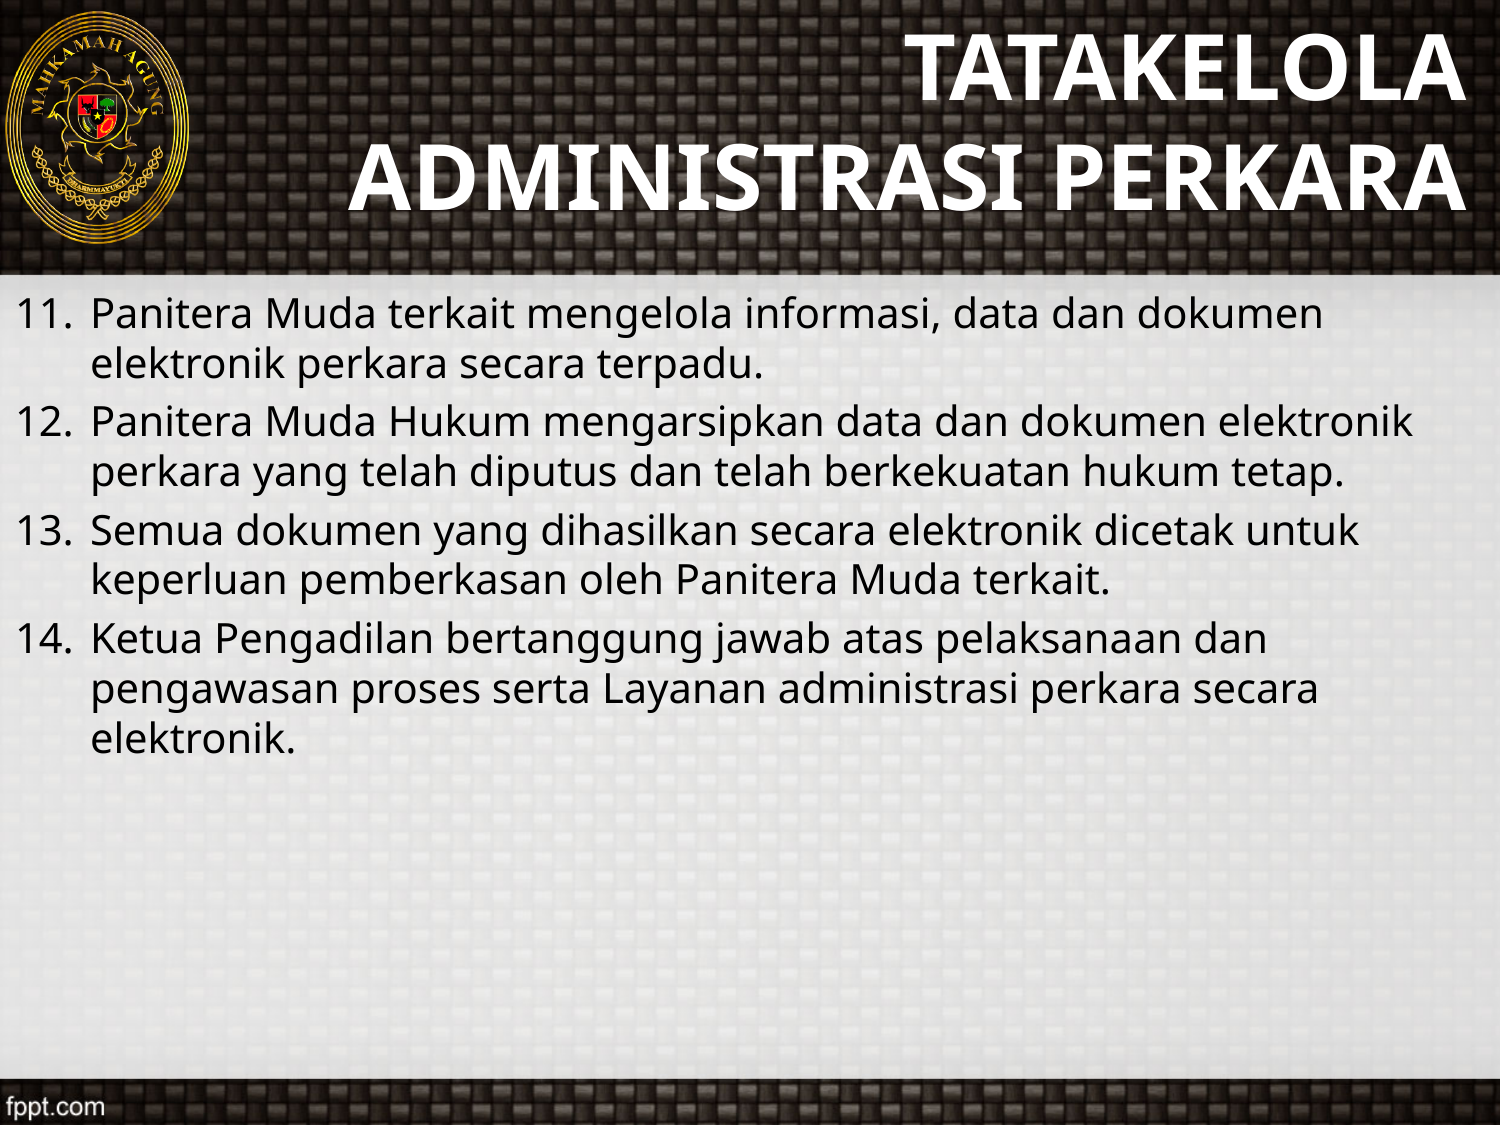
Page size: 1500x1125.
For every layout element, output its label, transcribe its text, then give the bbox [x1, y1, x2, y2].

picture [0, 1071, 1500, 1125]
title TATAKELOLA ADMINISTRASI PERKARA [193, 54, 1483, 184]
list Panitera Muda terkait mengelola informasi, data dan dokumen elektronik perkara secara terpadu. Panitera Muda Hukum mengarsipkan data dan dokumen elektronik perkara yang telah diputus dan telah berkekuatan hukum tetap. Semua dokumen yang dihasilkan secara elektronik dicetak untuk keperluan pemberkasan oleh Panitera Muda terkait. Ketua Pengadilan bertanggung jawab atas pelaksanaan dan pengawasan proses serta Layanan administrasi perkara secara elektronik. [0, 278, 1500, 1071]
picture [0, 0, 1500, 278]
